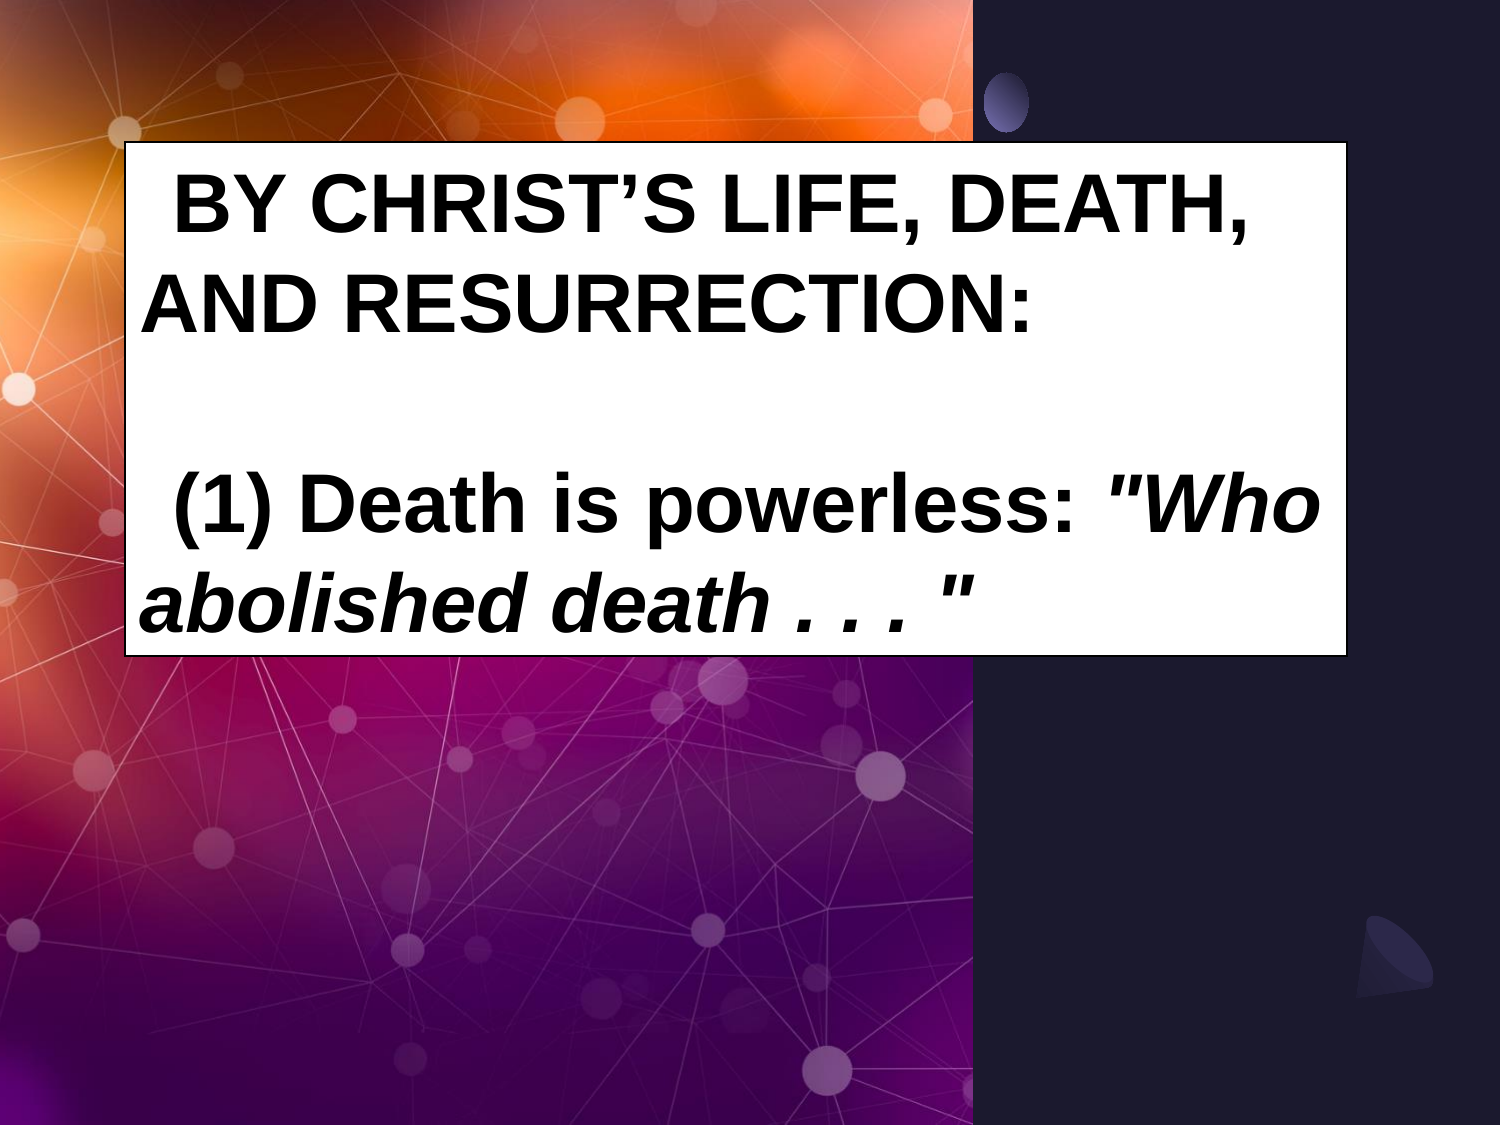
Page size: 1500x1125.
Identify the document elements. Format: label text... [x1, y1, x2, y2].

text_box BY CHRIST’S LIFE, DEATH, AND RESURRECTION: (1) Death is powerless: "Who abolished death . . . " [973, 141, 1348, 657]
picture [0, 0, 973, 1125]
